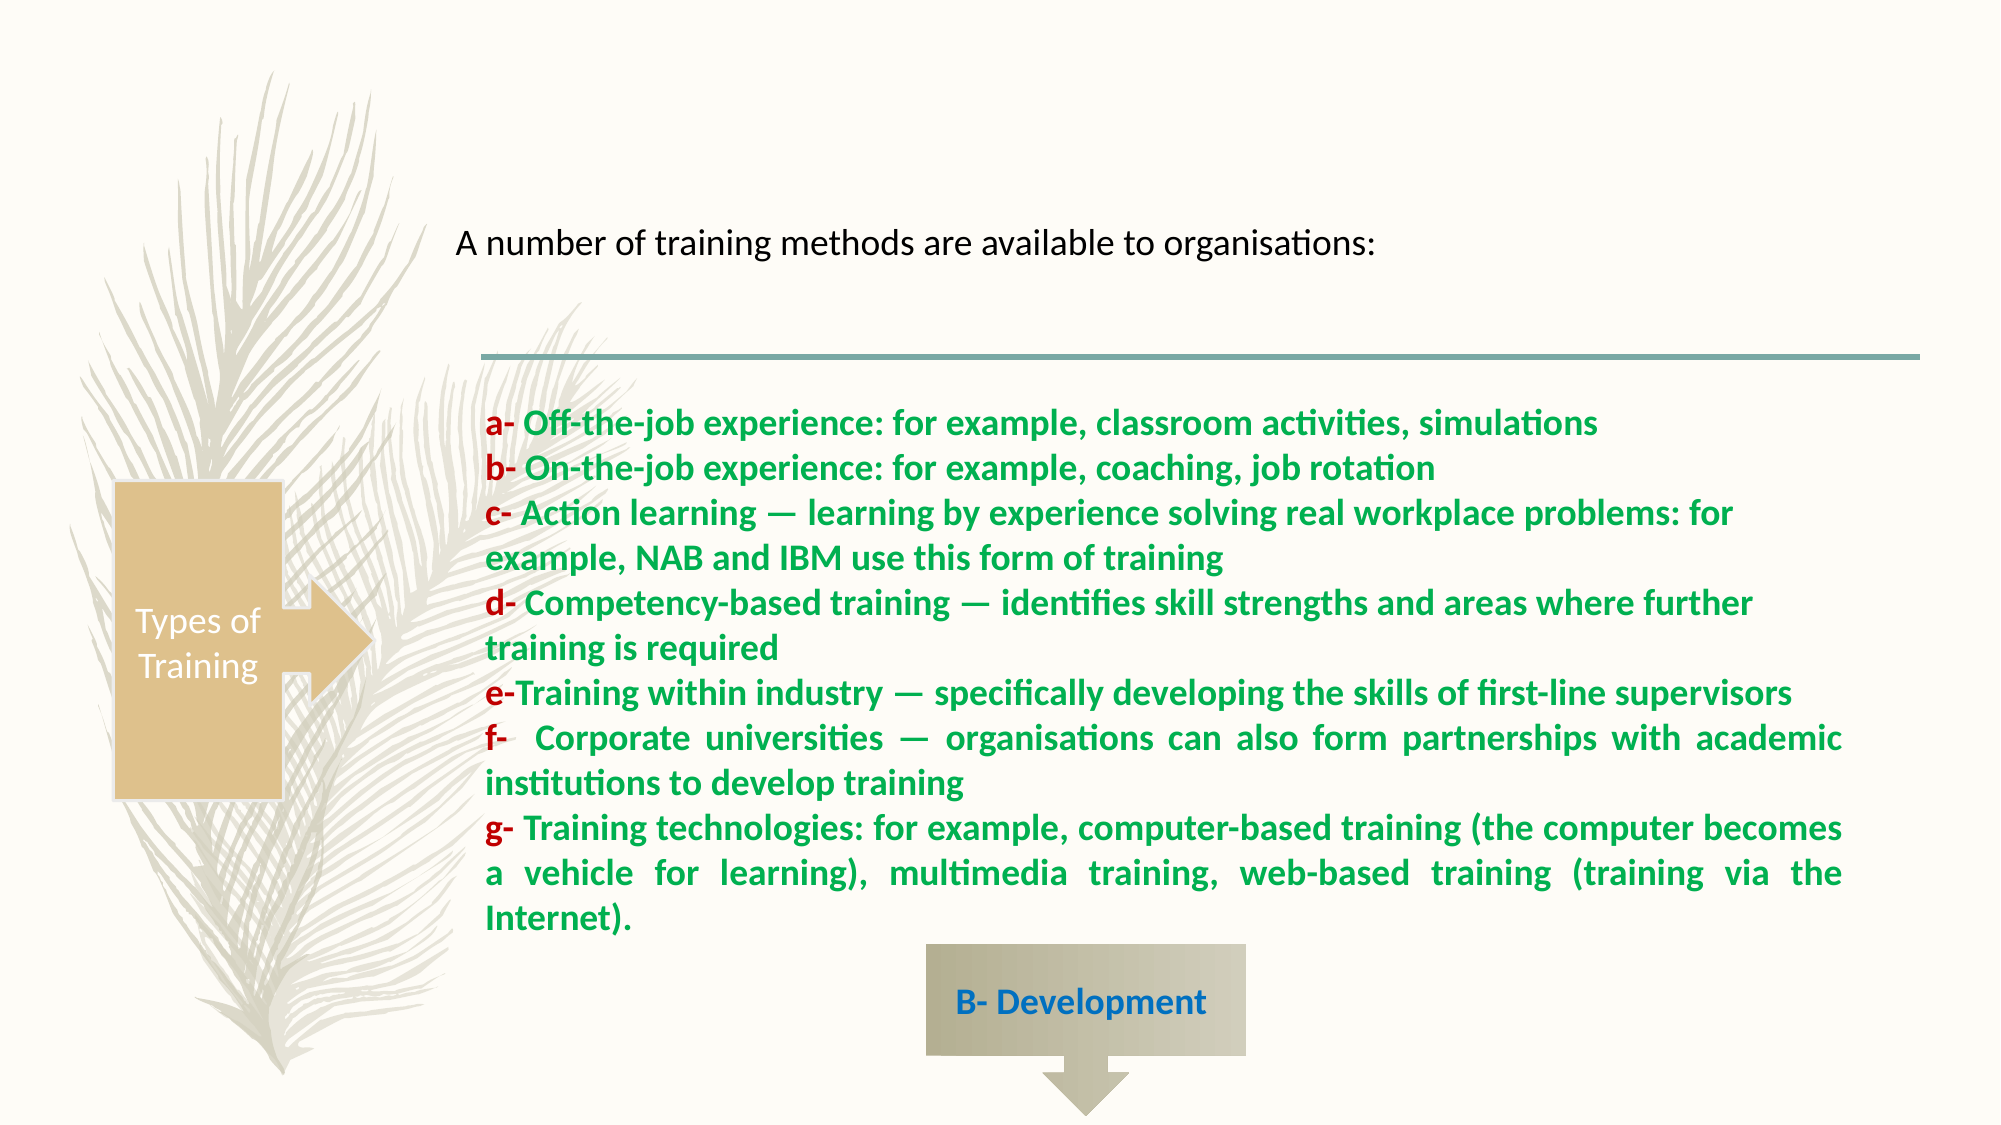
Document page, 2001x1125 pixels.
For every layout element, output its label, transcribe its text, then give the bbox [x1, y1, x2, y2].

text_box A number of training methods are available to organisations: a- Off-the-job experience: for example, classroom activities, simulations b- On-the-job experience: for example, coaching, job rotation c- Action learning — learning by experience solving real workplace problems: for example, NAB and IBM use this form of training d- Competency-based training — identifies skill strengths and areas where further training is required e-Training within industry — specifically developing the skills of first-line supervisors f- Corporate universities — organisations can also form partnerships with academic institutions to develop training g- Training technologies: for example, computer-based training (the computer becomes a vehicle for learning), multimedia training, web-based training (training via the Internet). [440, 210, 1859, 946]
text_box B- Development [925, 943, 1246, 1117]
text_box Types of Training [111, 478, 377, 803]
